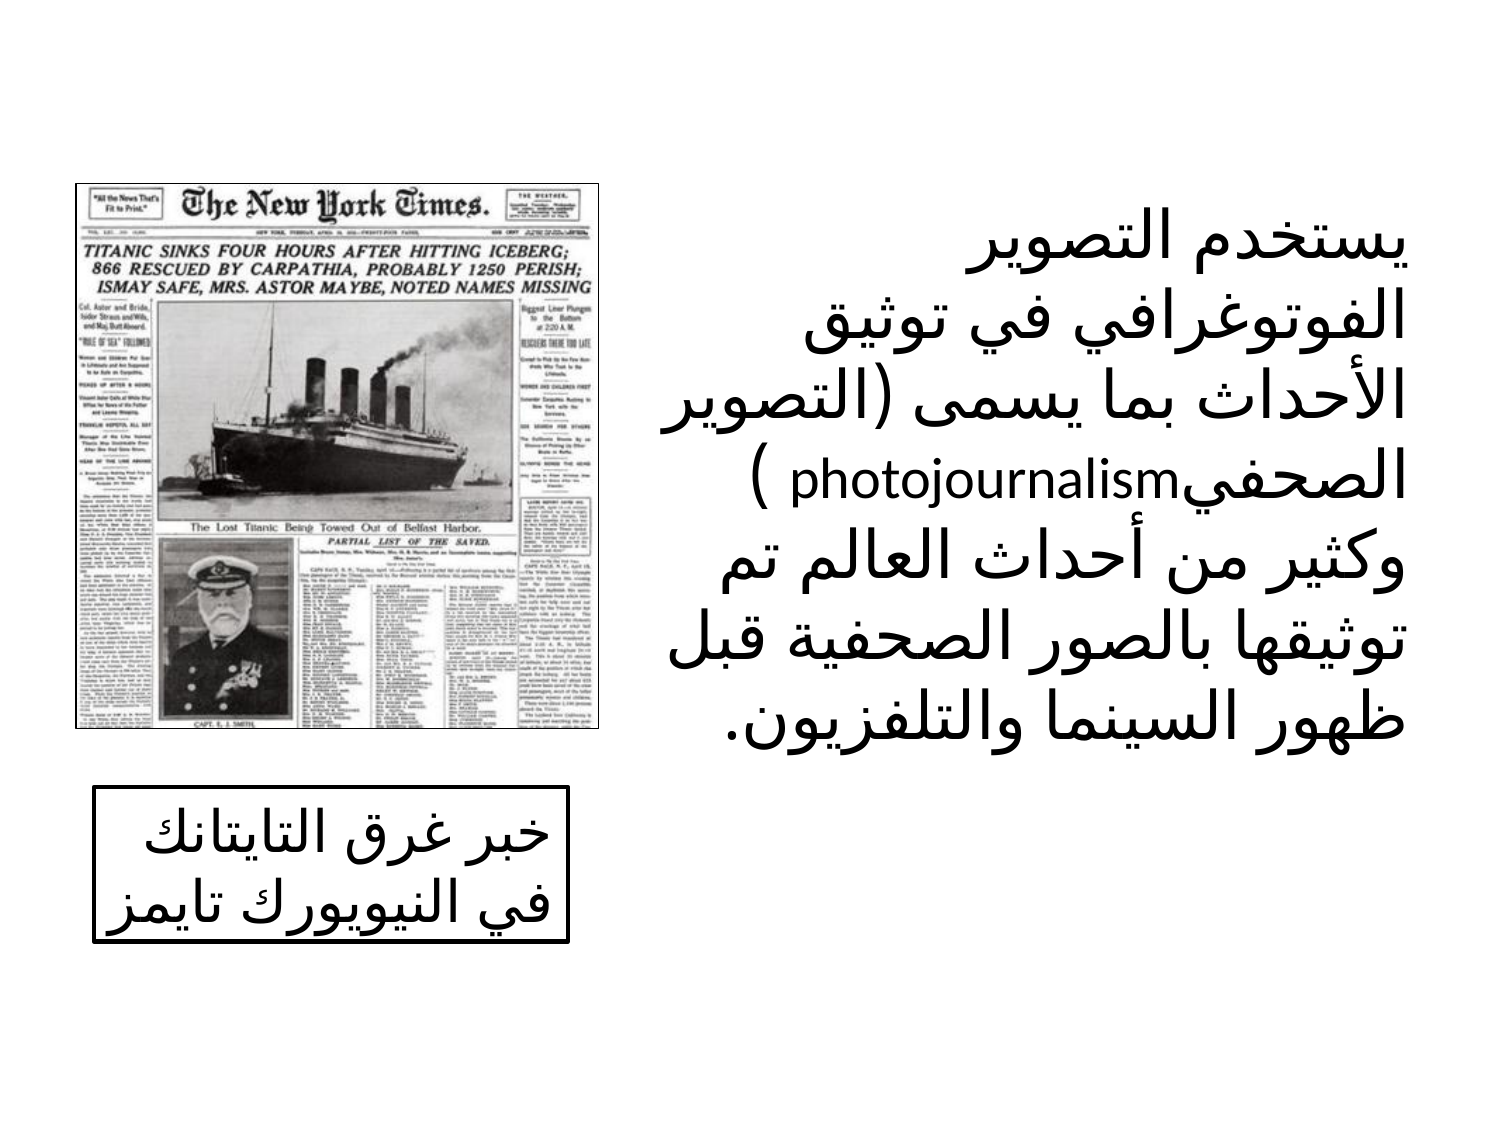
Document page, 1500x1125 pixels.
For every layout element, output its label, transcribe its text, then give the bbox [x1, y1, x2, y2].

picture [76, 184, 598, 729]
list يستخدم التصوير الفوتوغرافي في توثيق الأحداث بما يسمى (التصوير الصحفيphotojournalism ) وكثير من أحداث العالم تم توثيقها بالصور الصحفية قبل ظهور السينما والتلفزيون. [643, 184, 1425, 1005]
text_box خبر غرق التايتانك في النيويورك تايمز [92, 785, 570, 944]
